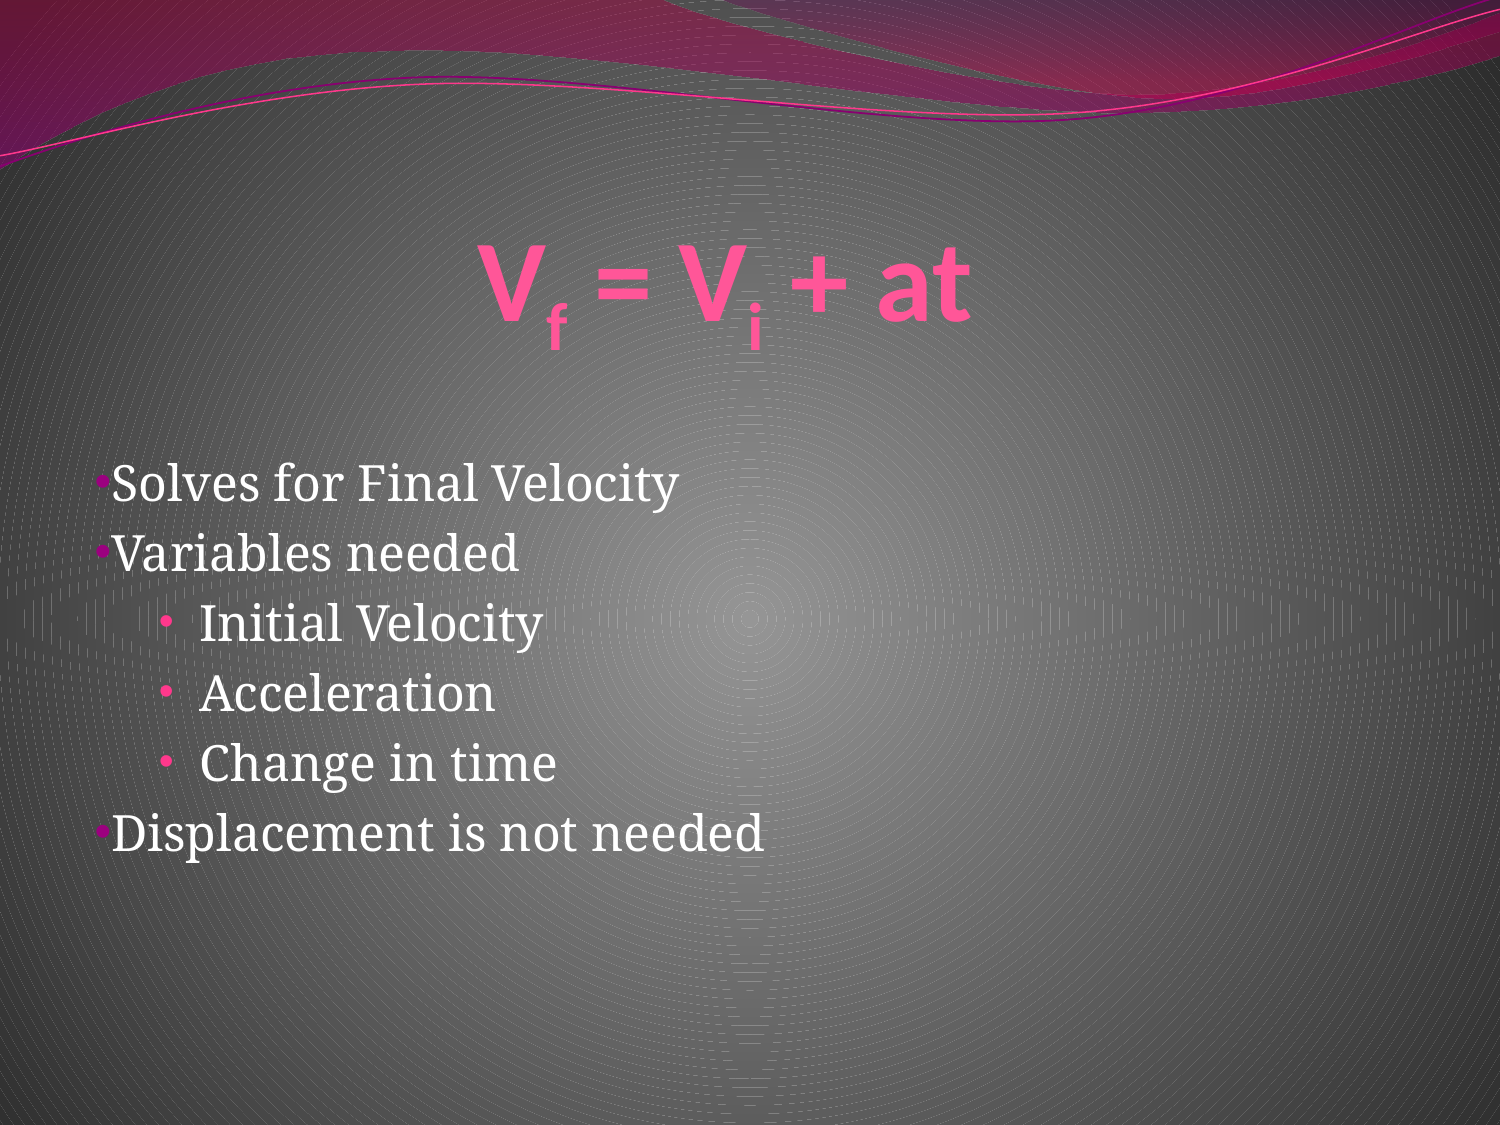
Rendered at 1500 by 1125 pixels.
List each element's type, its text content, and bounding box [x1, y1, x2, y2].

list Solves for Final Velocity Variables needed Initial Velocity Acceleration Change in time Displacement is not needed [86, 443, 1350, 888]
title Vf = Vi + at [87, 187, 1363, 365]
